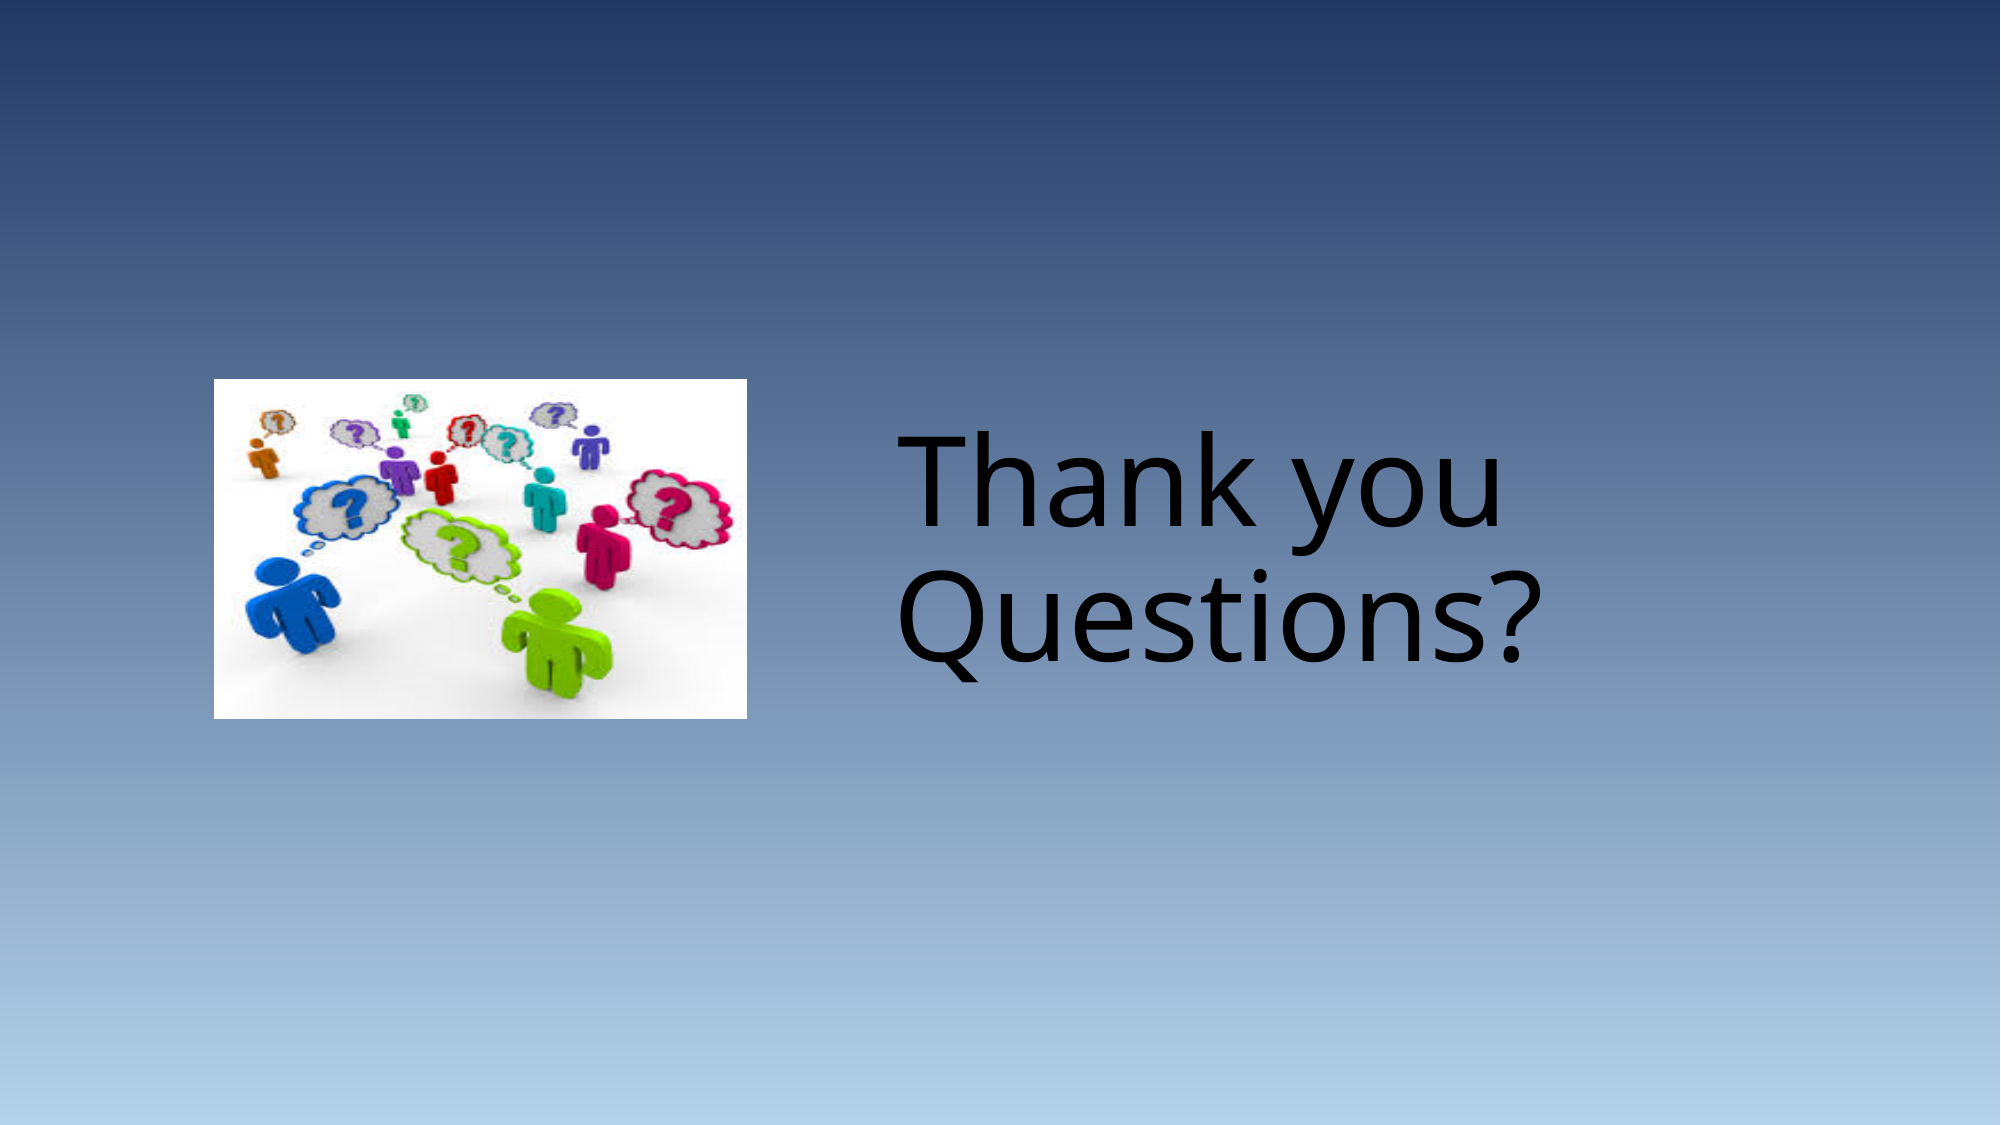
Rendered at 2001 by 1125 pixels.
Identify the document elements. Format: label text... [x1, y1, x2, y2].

picture [214, 379, 747, 719]
title Thank you Questions? [469, 304, 1969, 696]
